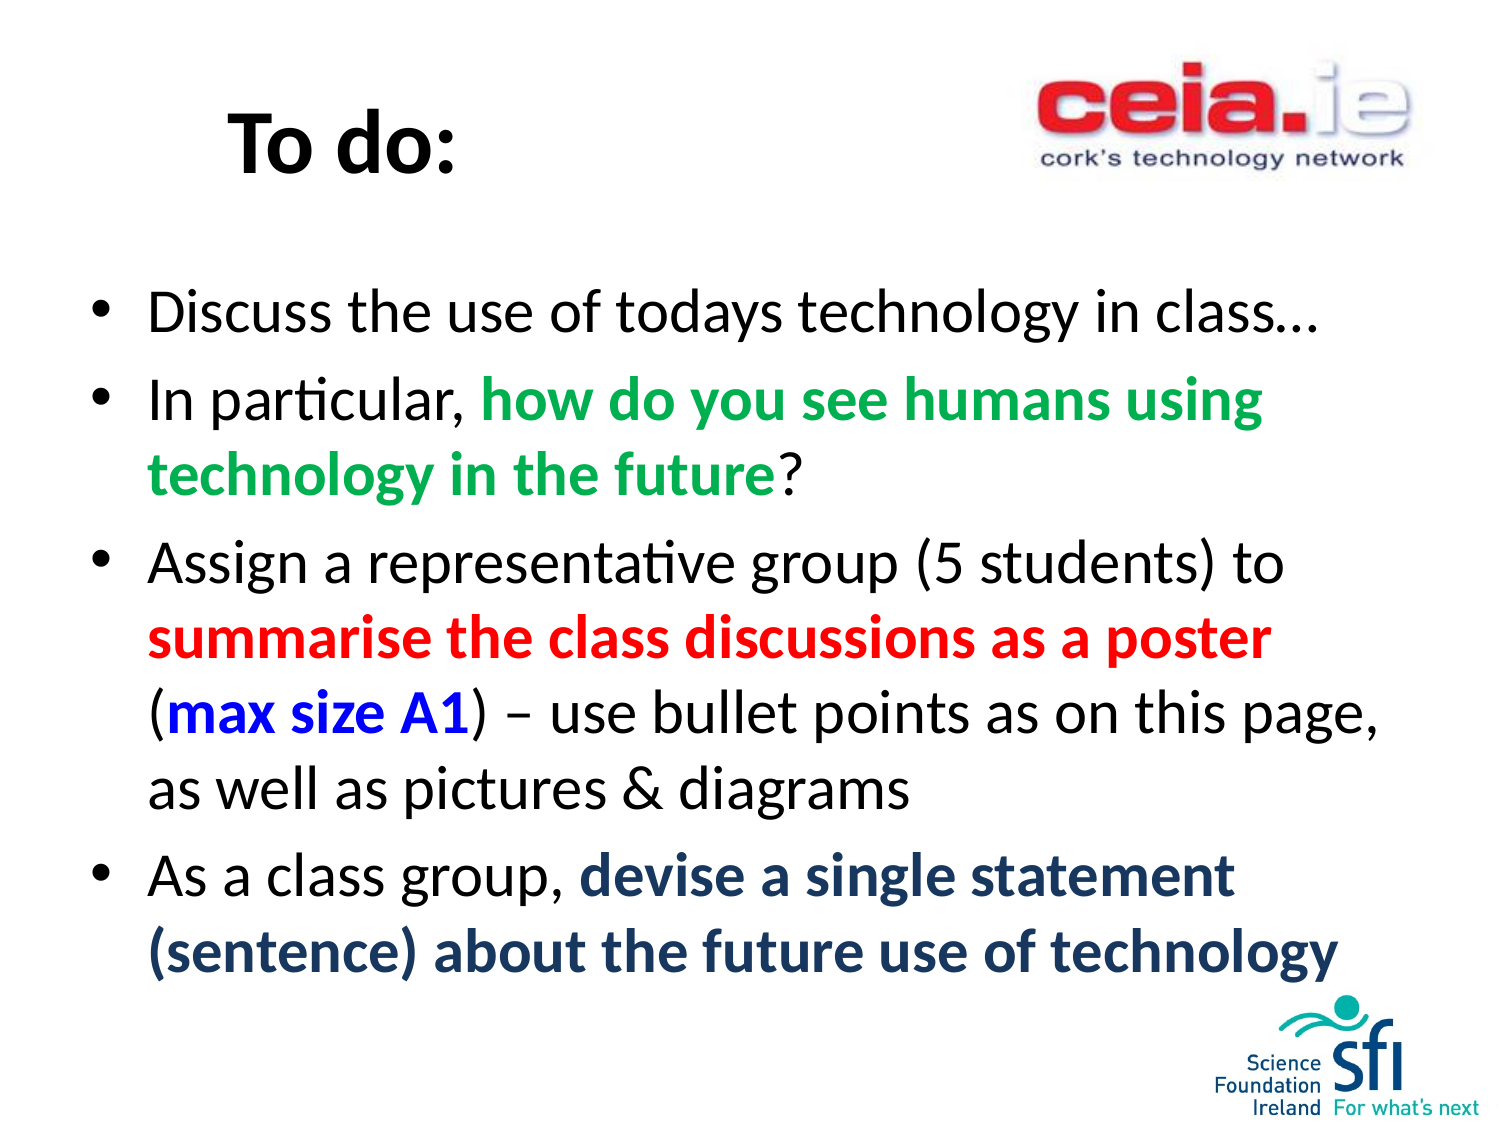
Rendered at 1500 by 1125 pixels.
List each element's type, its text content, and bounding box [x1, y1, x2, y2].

picture [1021, 30, 1485, 195]
list Discuss the use of todays technology in class… In particular, how do you see humans using technology in the future? Assign a representative group (5 students) to summarise the class discussions as a poster (max size A1) – use bullet points as on this page, as well as pictures & diagrams As a class group, devise a single statement (sentence) about the future use of technology [75, 262, 1400, 1005]
title To do: [29, 42, 658, 231]
picture [1196, 987, 1497, 1125]
